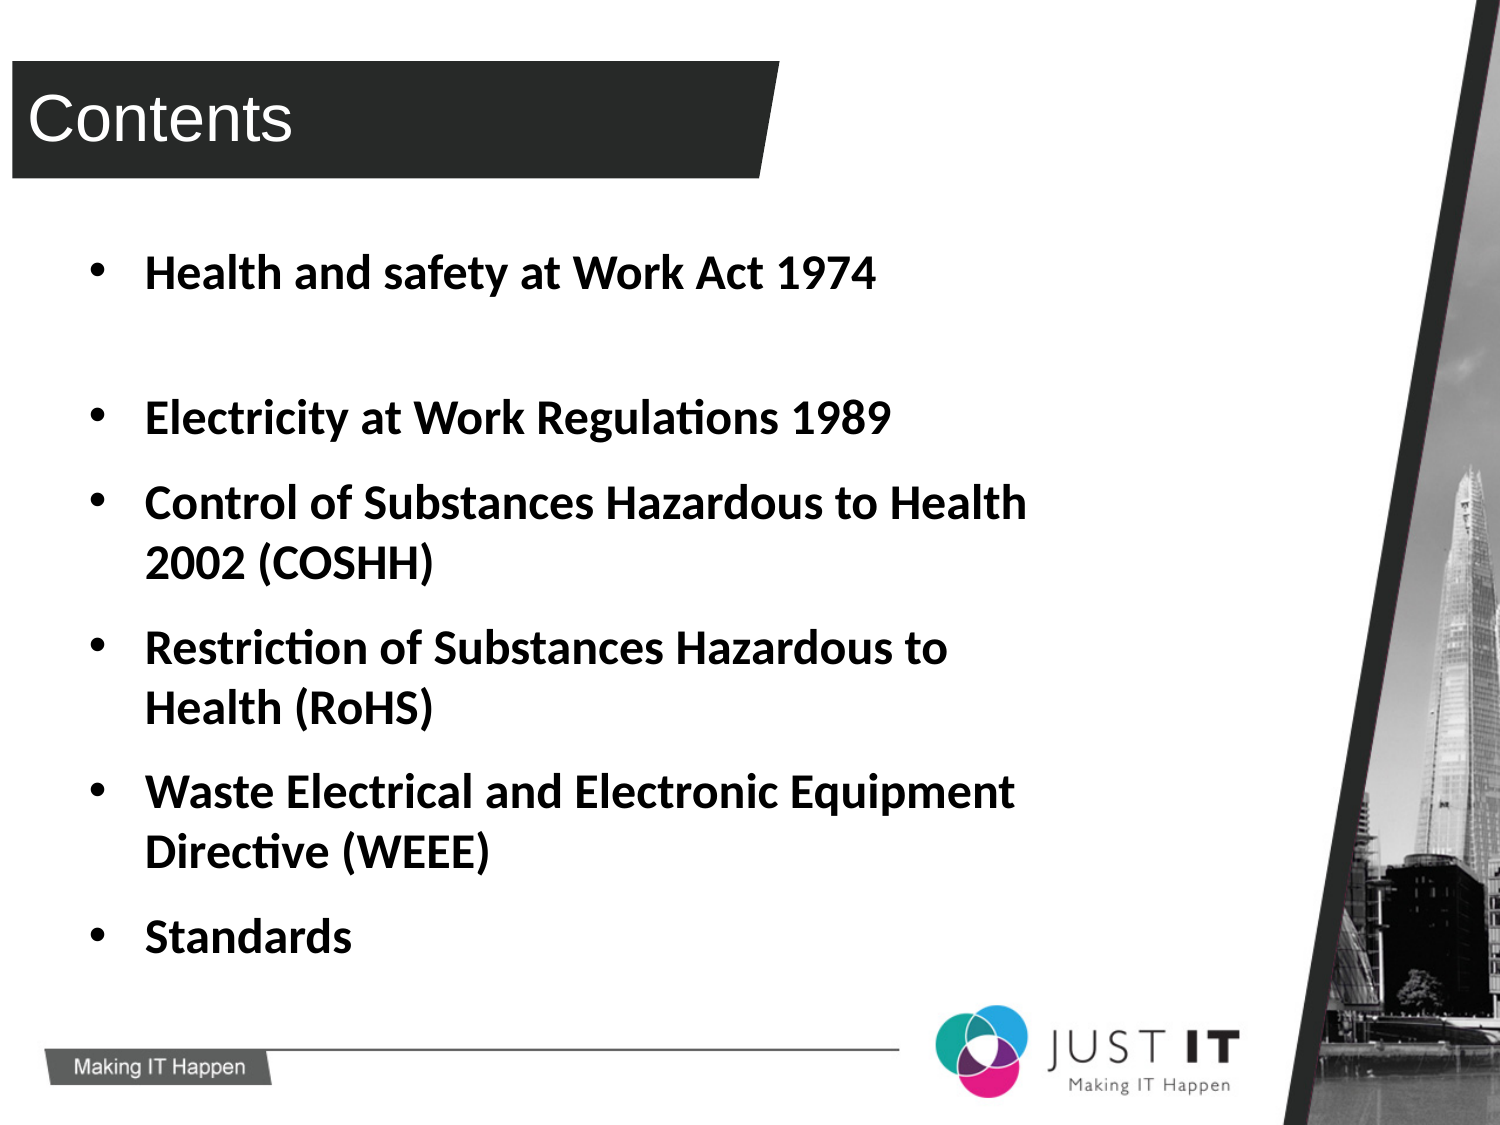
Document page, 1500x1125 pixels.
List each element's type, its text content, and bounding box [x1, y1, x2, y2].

picture [0, 0, 1500, 1125]
text_box Health and safety at Work Act 1974 Electricity at Work Regulations 1989 Control of Substances Hazardous to Health 2002 (COSHH) Restriction of Substances Hazardous to Health (RoHS) Waste Electrical and Electronic Equipment Directive (WEEE) Standards [74, 231, 1066, 972]
title Contents [12, 61, 927, 179]
